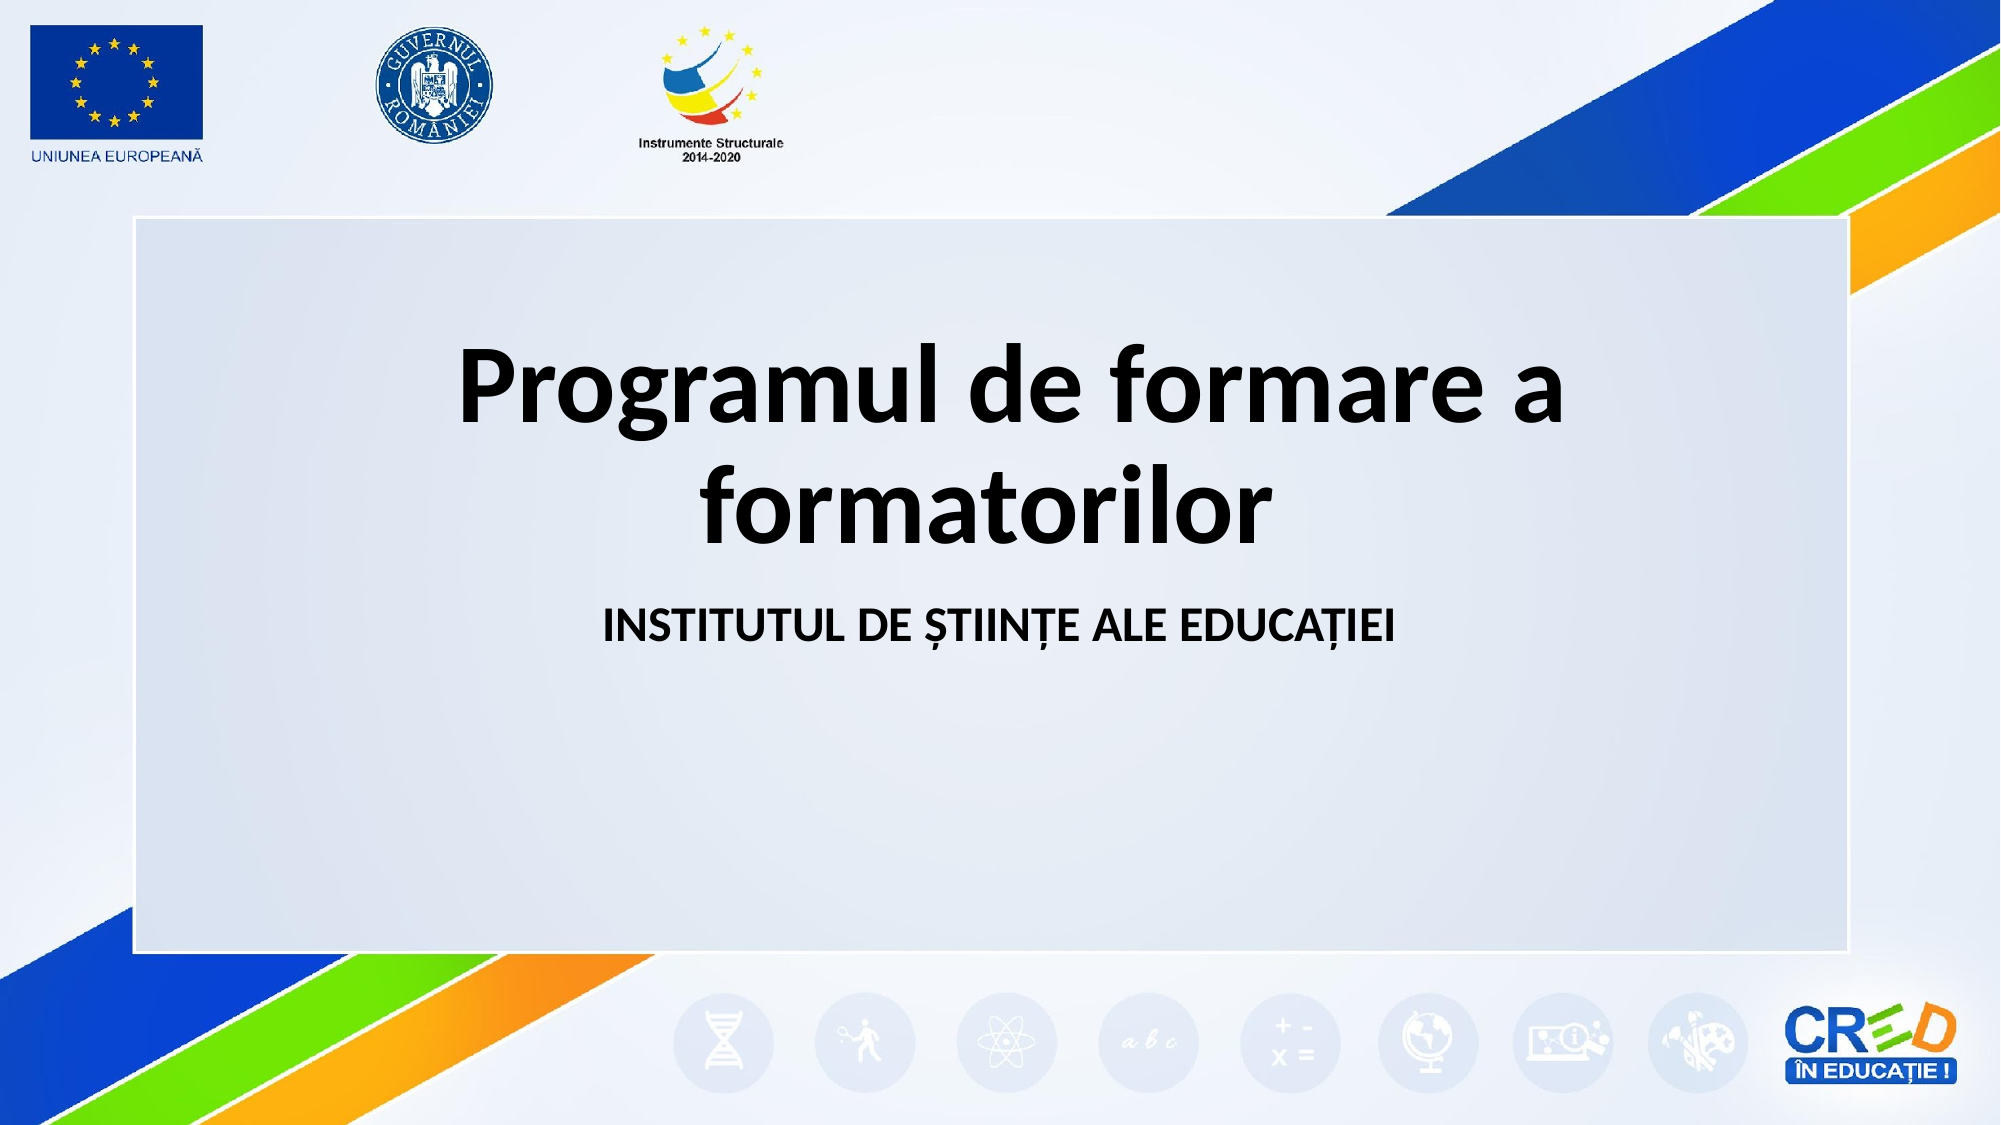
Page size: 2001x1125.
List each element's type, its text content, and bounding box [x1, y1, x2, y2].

subtitle INSTITUTUL DE ȘTIINȚE ALE EDUCAȚIEI [249, 590, 1750, 863]
picture [0, 0, 2001, 1125]
title Programul de formare a formatorilor [249, 184, 1750, 576]
